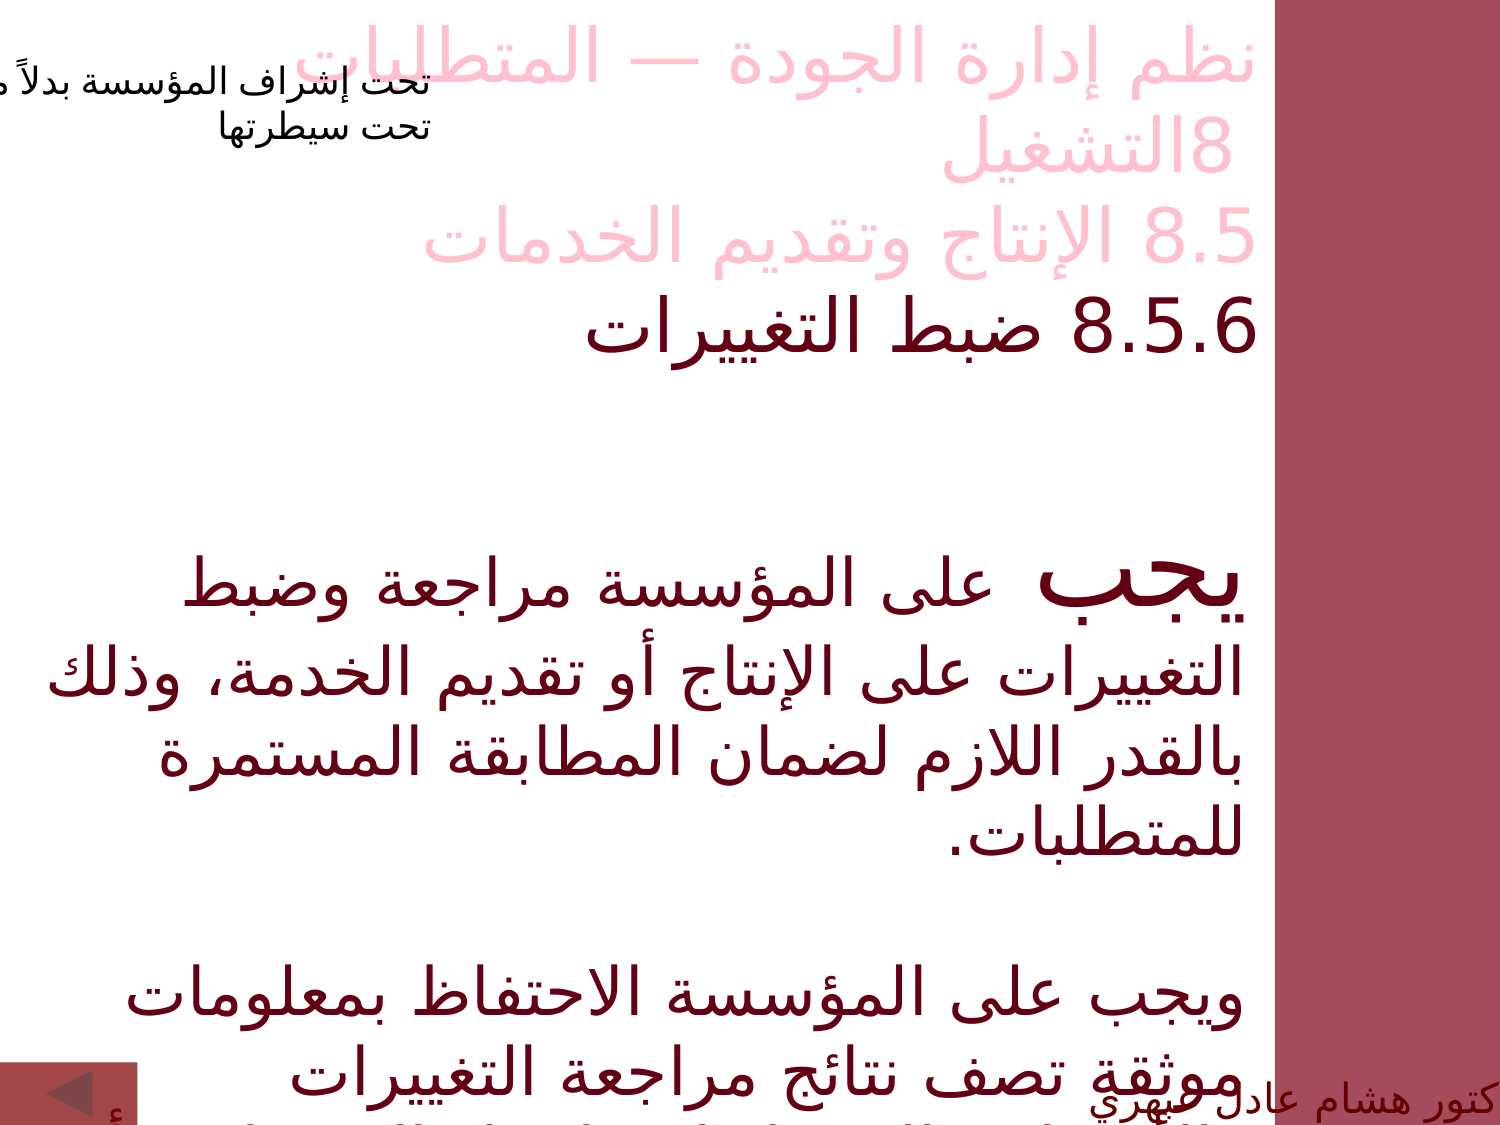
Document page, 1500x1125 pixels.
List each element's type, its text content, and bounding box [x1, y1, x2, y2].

text_box نظم إدارة الجودة — المتطلبات 8التشغيل 8.5 الإنتاج وتقديم الخدمات 8.5.6 ضبط التغييرات [0, 0, 1275, 375]
text_box يجب على المؤسسة مراجعة وضبط التغييرات على الإنتاج أو تقديم الخدمة، وذلك بالقدر اللازم لضمان المطابقة المستمرة للمتطلبات. ويجب على المؤسسة الاحتفاظ بمعلومات موثقة تصف نتائج مراجعة التغييرات والأشخاص المخول لهم إجراء التغييرات وأي أفعال ضرورية تنشأ عن المراجعة. [12, 486, 1263, 1125]
text_box الدكتور هشام عادل عبهري [1073, 1064, 1500, 1125]
text_box تحت إشراف المؤسسة بدلاً من تحت سيطرتها [0, 49, 447, 155]
text_box [0, 1060, 140, 1125]
text_box [1273, 0, 1500, 1064]
